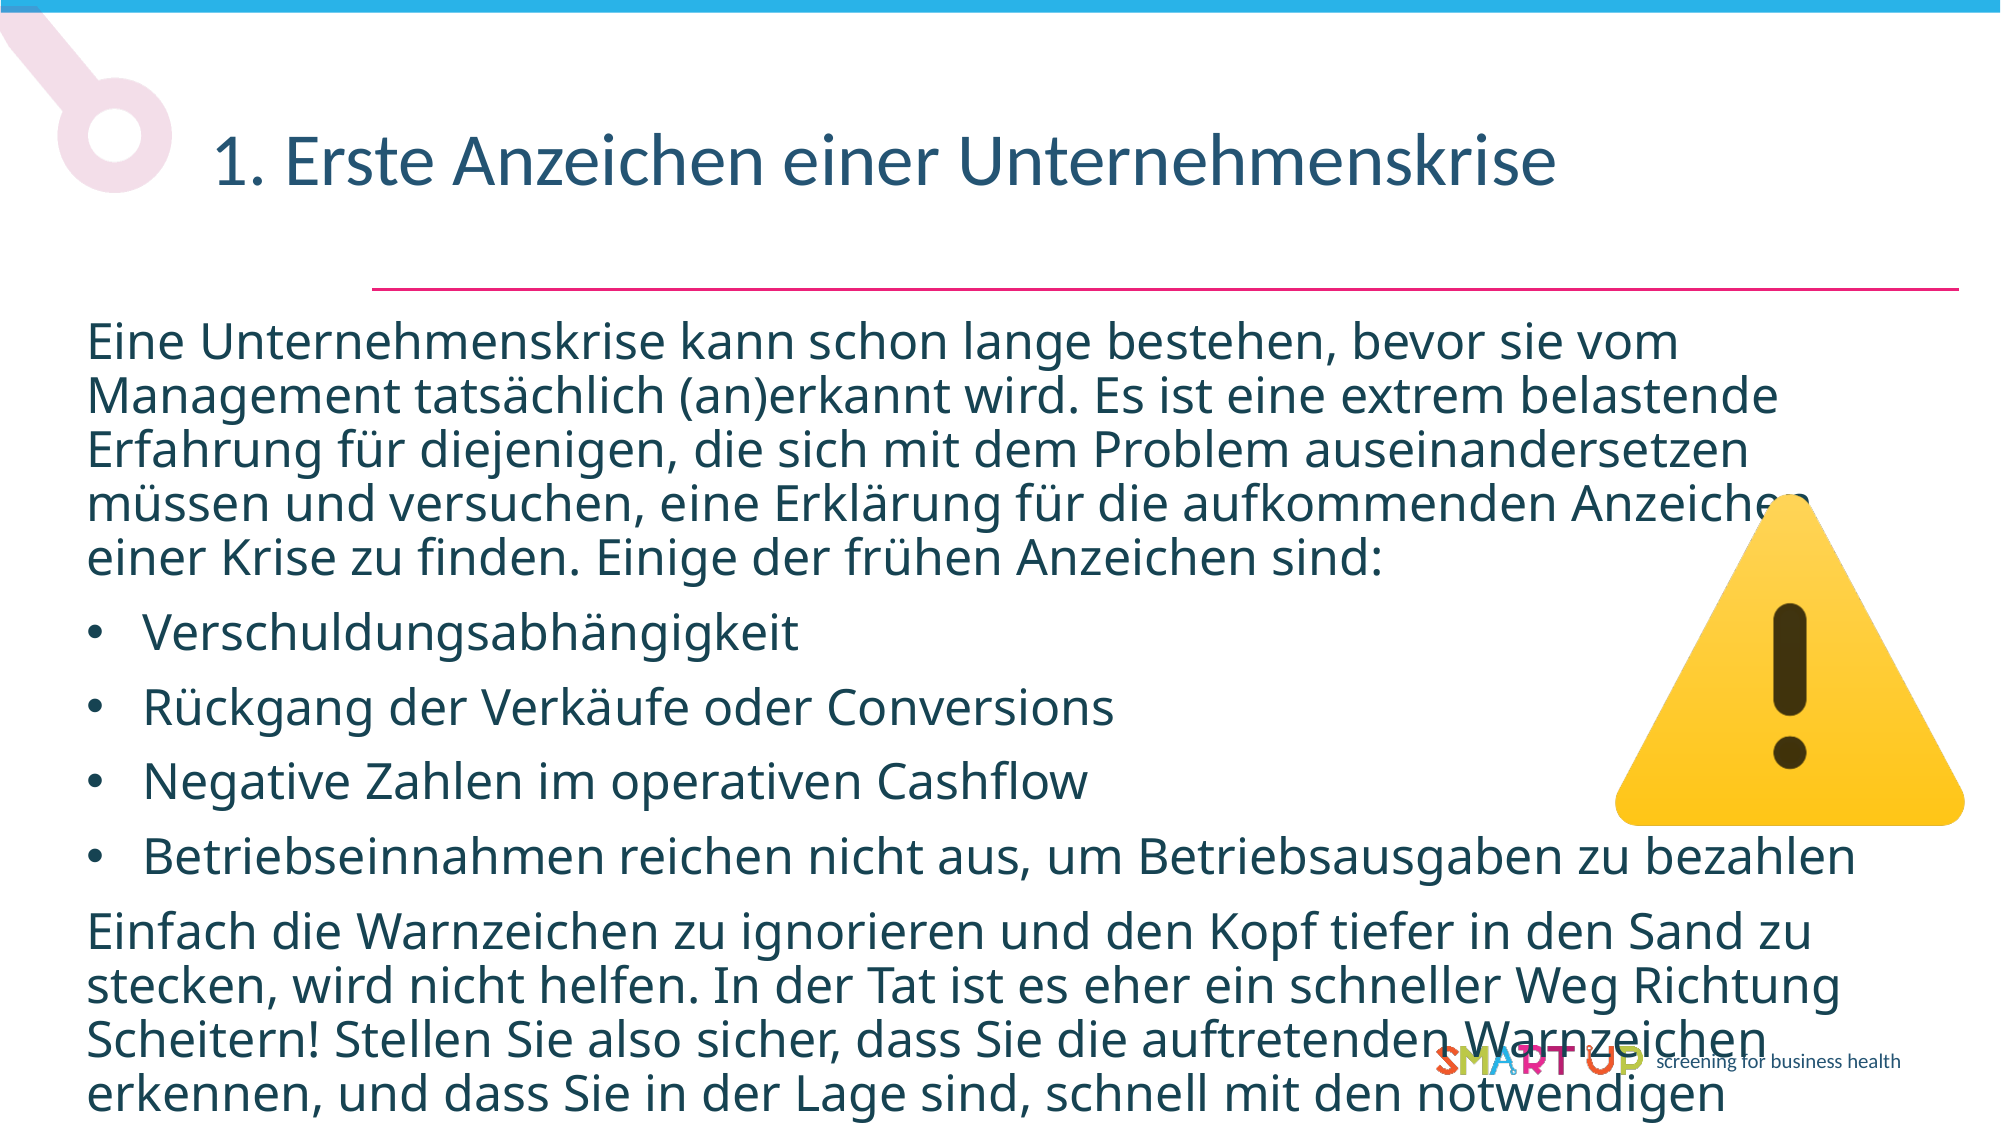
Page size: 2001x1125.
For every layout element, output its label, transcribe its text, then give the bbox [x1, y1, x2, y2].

picture [0, 6, 224, 218]
picture [1436, 1045, 1643, 1078]
list Eine Unternehmenskrise kann schon lange bestehen, bevor sie vom Management tatsächlich (an)erkannt wird. Es ist eine extrem belastende Erfahrung für diejenigen, die sich mit dem Problem auseinandersetzen müssen und versuchen, eine Erklärung für die aufkommenden Anzeichen einer Krise zu finden. Einige der frühen Anzeichen sind: Verschuldungsabhängigkeit Rückgang der Verkäufe oder Conversions Negative Zahlen im operativen Cashflow Betriebseinnahmen reichen nicht aus, um Betriebsausgaben zu bezahlen Einfach die Warnzeichen zu ignorieren und den Kopf tiefer in den Sand zu stecken, wird nicht helfen. In der Tat ist es eher ein schneller Weg Richtung Scheitern! Stellen Sie also sicher, dass Sie die auftretenden Warnzeichen erkennen, und dass Sie in der Lage sind, schnell mit den notwendigen Lösungen zu reagieren. [71, 308, 1882, 961]
picture [1569, 439, 2000, 881]
list 1. Erste Anzeichen einer Unternehmenskrise [195, 112, 1648, 228]
